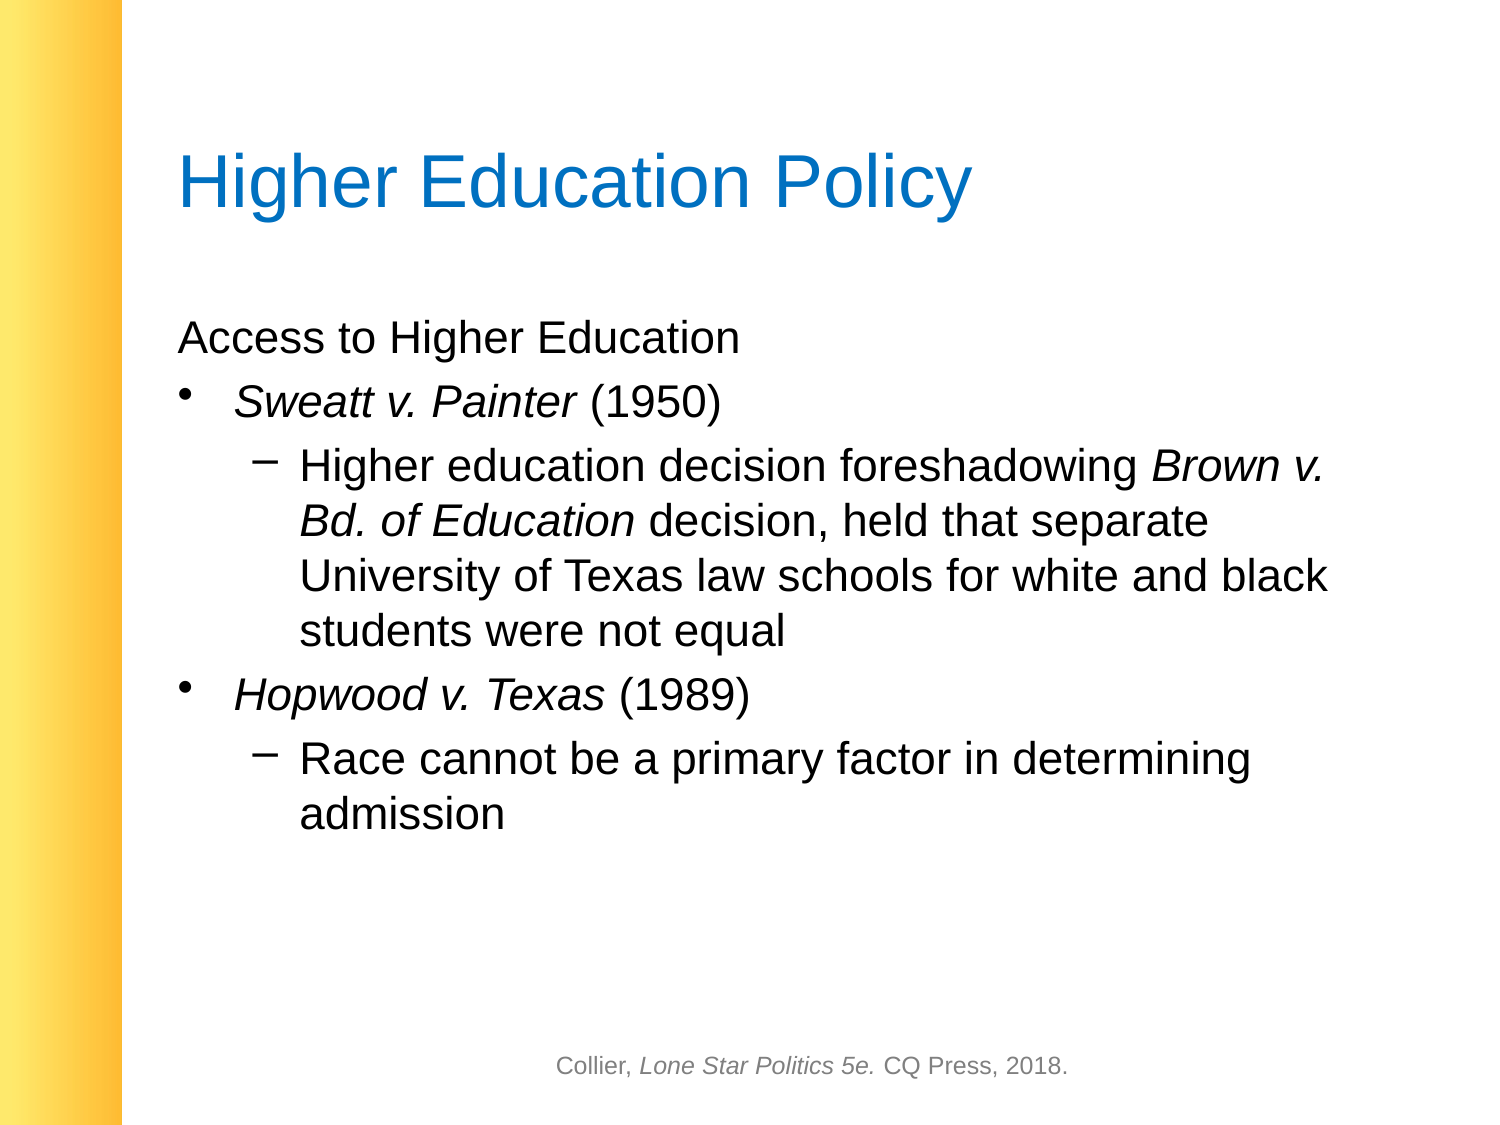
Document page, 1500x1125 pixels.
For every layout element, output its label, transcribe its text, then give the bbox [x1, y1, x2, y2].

title Higher Education Policy [162, 125, 1475, 313]
text_box Collier, Lone Star Politics 5e. CQ Press, 2018. [525, 1042, 1100, 1087]
picture [0, 0, 1500, 1125]
list Access to Higher Education Sweatt v. Painter (1950) Higher education decision foreshadowing Brown v. Bd. of Education decision, held that separate University of Texas law schools for white and black students were not equal Hopwood v. Texas (1989) Race cannot be a primary factor in determining admission [162, 313, 1388, 1075]
